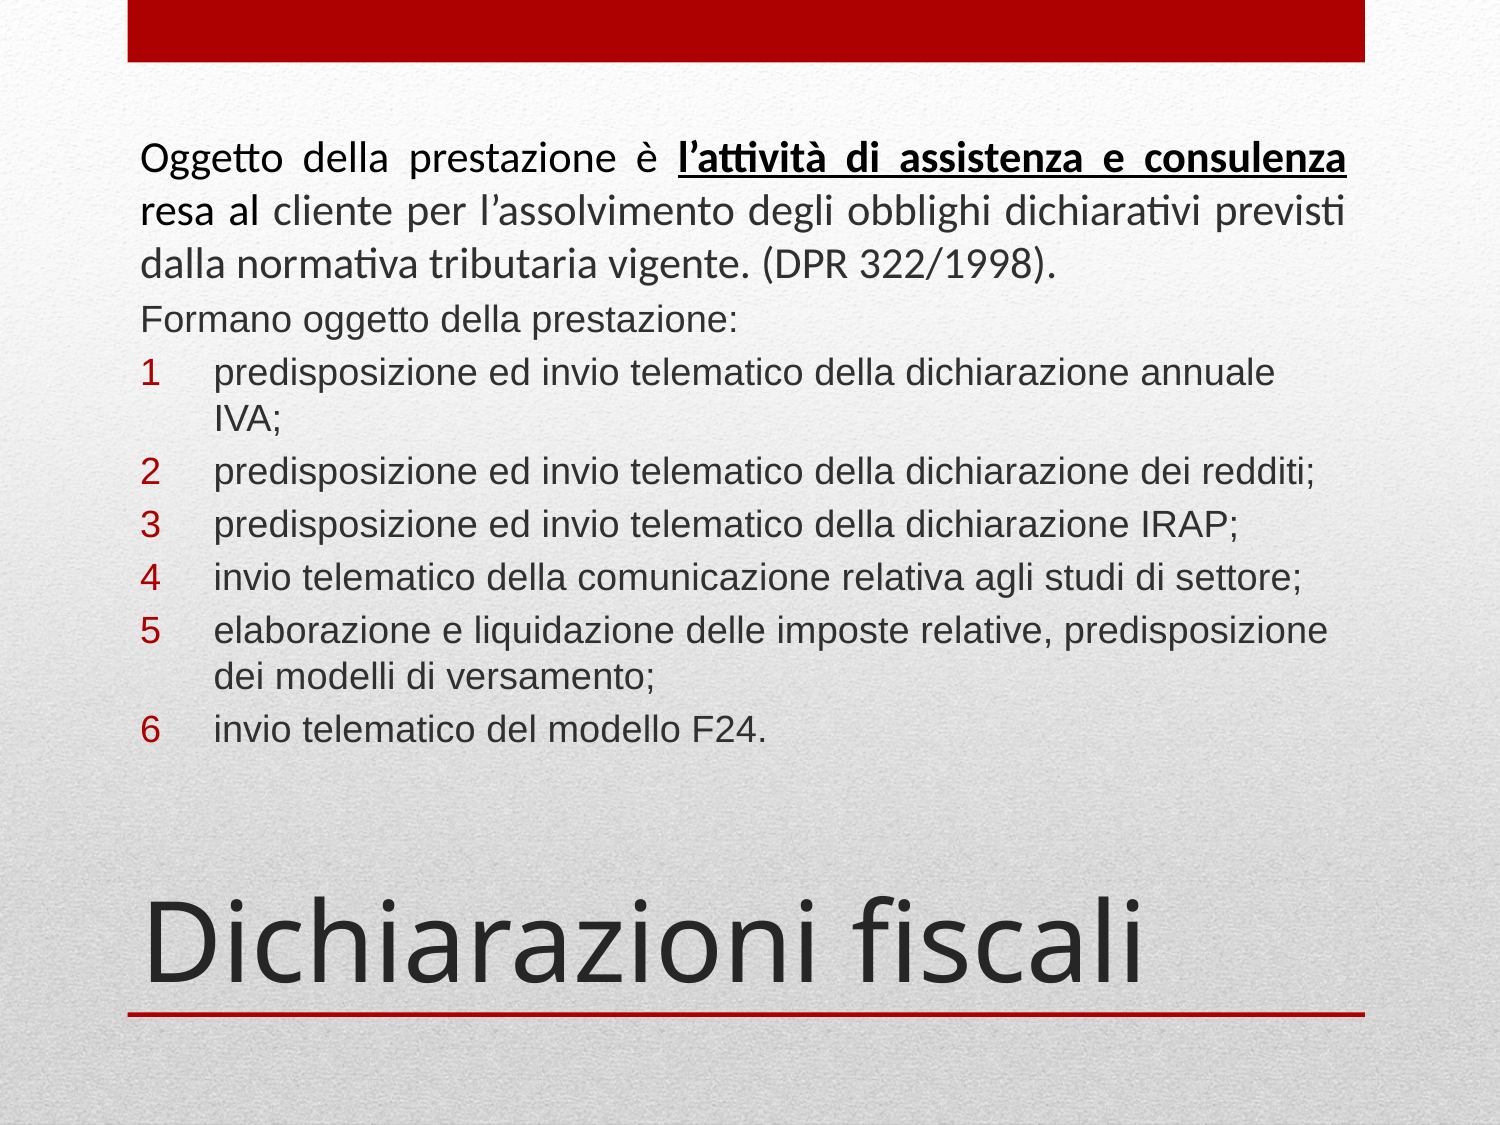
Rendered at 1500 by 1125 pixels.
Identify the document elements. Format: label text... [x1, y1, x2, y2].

list Oggetto della prestazione è l’attività di assistenza e consulenza resa al cliente per l’assolvimento degli obblighi dichiarativi previsti dalla normativa tributaria vigente. (DPR 322/1998). Formano oggetto della prestazione: predisposizione ed invio telematico della dichiarazione annuale IVA; predisposizione ed invio telematico della dichiarazione dei redditi; predisposizione ed invio telematico della dichiarazione IRAP; invio telematico della comunicazione relativa agli studi di settore; elaborazione e liquidazione delle imposte relative, predisposizione dei modelli di versamento; invio telematico del modello F24. [125, 112, 1363, 819]
title Dichiarazioni fiscali [125, 845, 1238, 1013]
